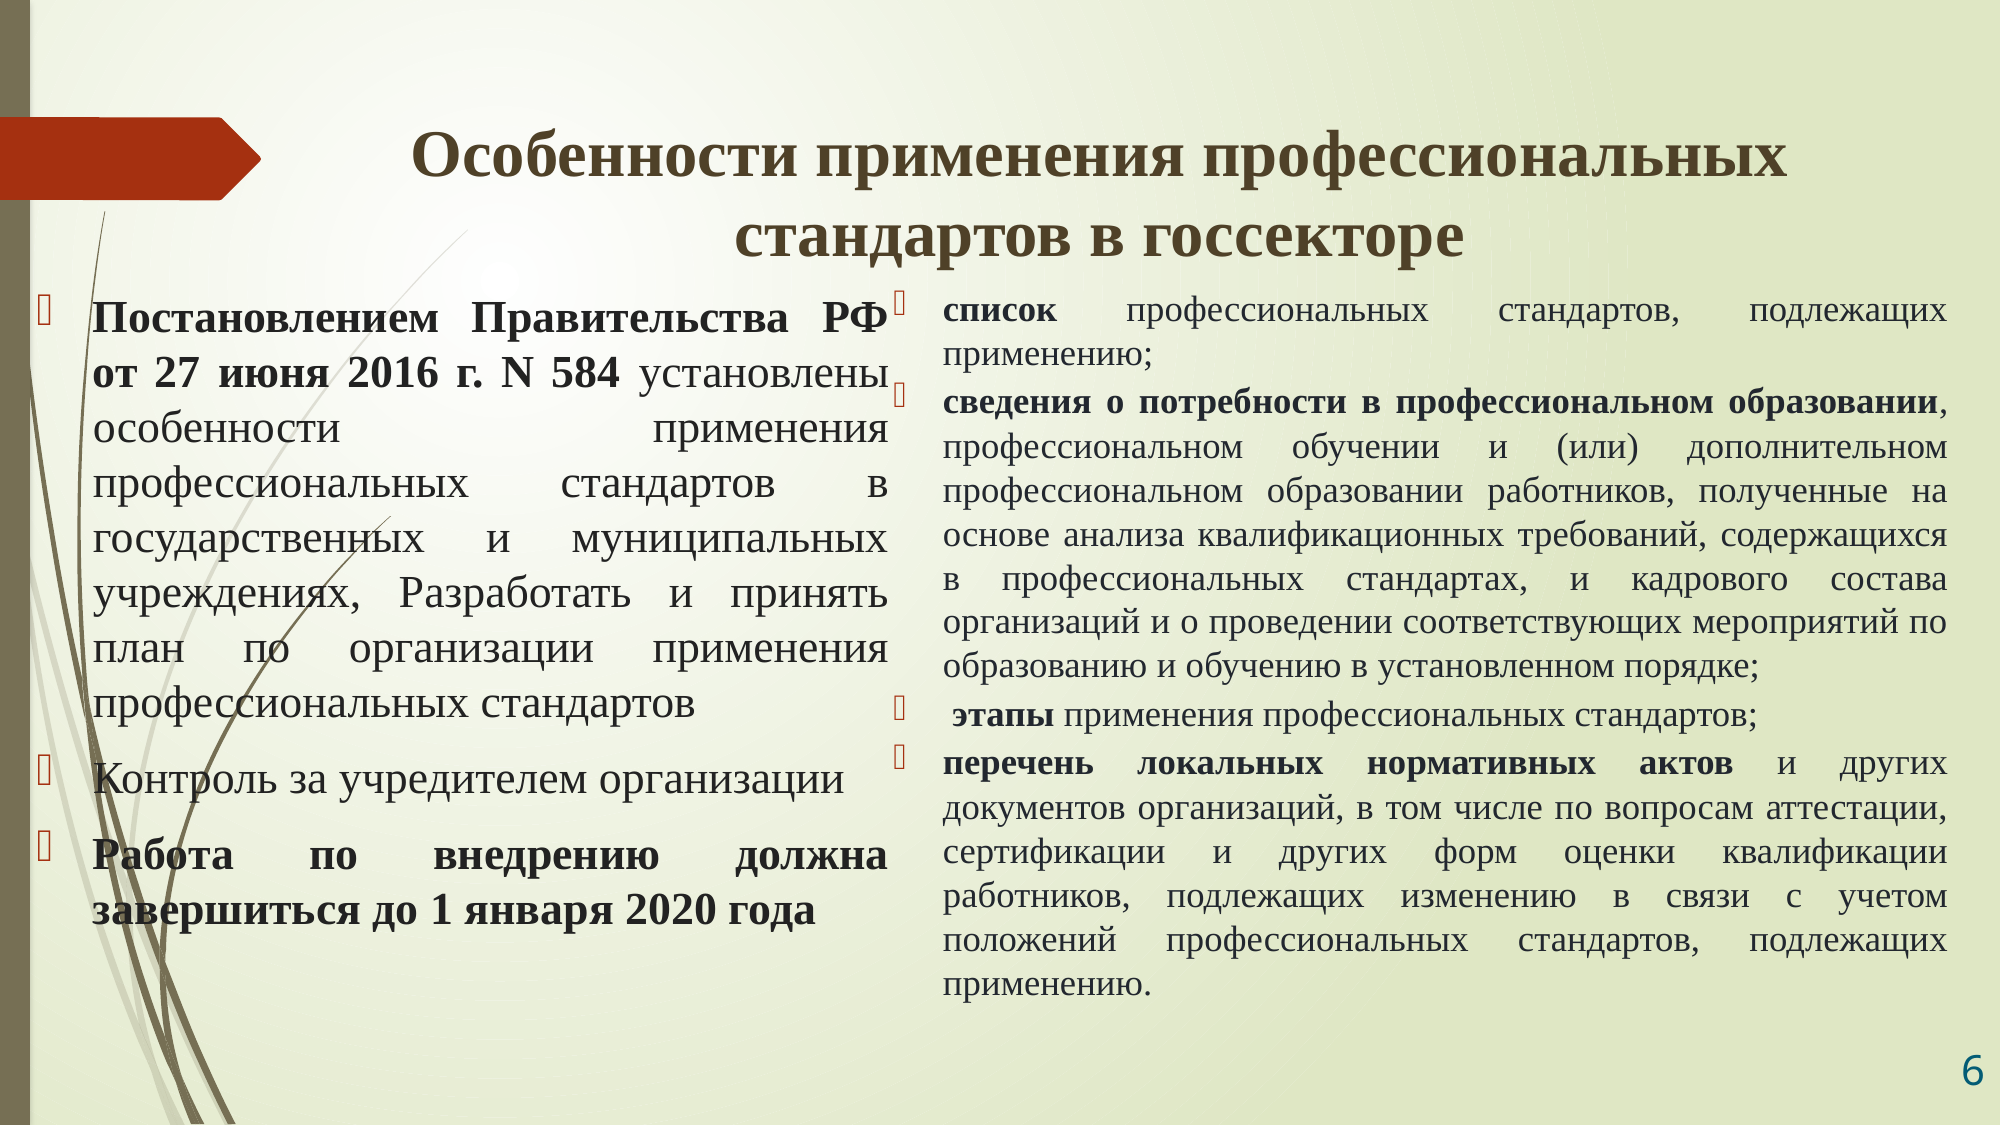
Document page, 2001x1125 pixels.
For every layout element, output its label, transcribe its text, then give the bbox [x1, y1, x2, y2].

slide_number 6 [1550, 1042, 2000, 1103]
list Постановлением Правительства РФ от 27 июня 2016 г. N 584 установлены особенности применения профессиональных стандартов в государственных и муниципальных учреждениях, Разработать и принять план по организации применения профессиональных стандартов Контроль за учредителем организации Работа по внедрению должна завершиться до 1 января 2020 года [21, 279, 905, 1103]
list список профессиональных стандартов, подлежащих применению; сведения о потребности в профессиональном образовании, профессиональном обучении и (или) дополнительном профессиональном образовании работников, полученные на основе анализа квалификационных требований, содержащихся в профессиональных стандартах, и кадрового состава организаций и о проведении соответствующих мероприятий по образованию и обучению в установленном порядке; этапы применения профессиональных стандартов; перечень локальных нормативных актов и других документов организаций, в том числе по вопросам аттестации, сертификации и других форм оценки квалификации работников, подлежащих изменению в связи с учетом положений профессиональных стандартов, подлежащих применению. [878, 277, 1964, 1085]
title Особенности применения профессиональных стандартов в госсекторе [313, 102, 1888, 279]
